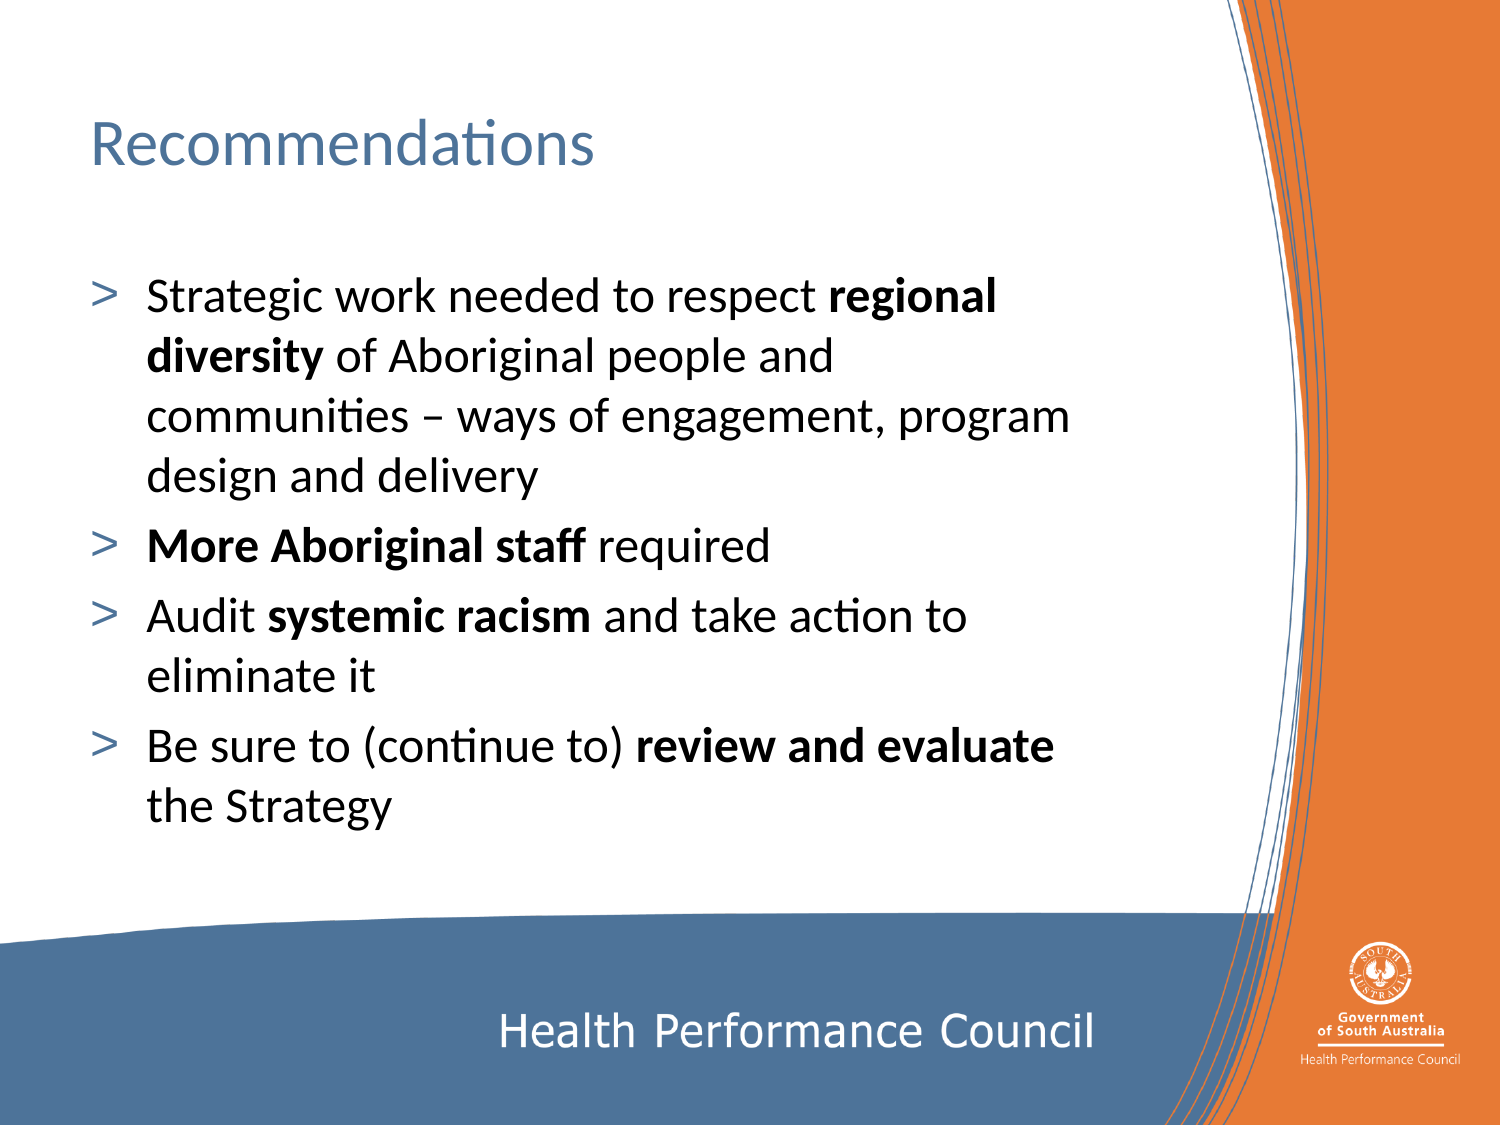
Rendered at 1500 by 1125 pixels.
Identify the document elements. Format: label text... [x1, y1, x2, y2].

title Recommendations [75, 45, 1103, 233]
picture [0, 0, 1500, 1125]
list Strategic work needed to respect regional diversity of Aboriginal people and communities – ways of engagement, program design and delivery More Aboriginal staff required Audit systemic racism and take action to eliminate it Be sure to (continue to) review and evaluate the Strategy [75, 255, 1103, 906]
